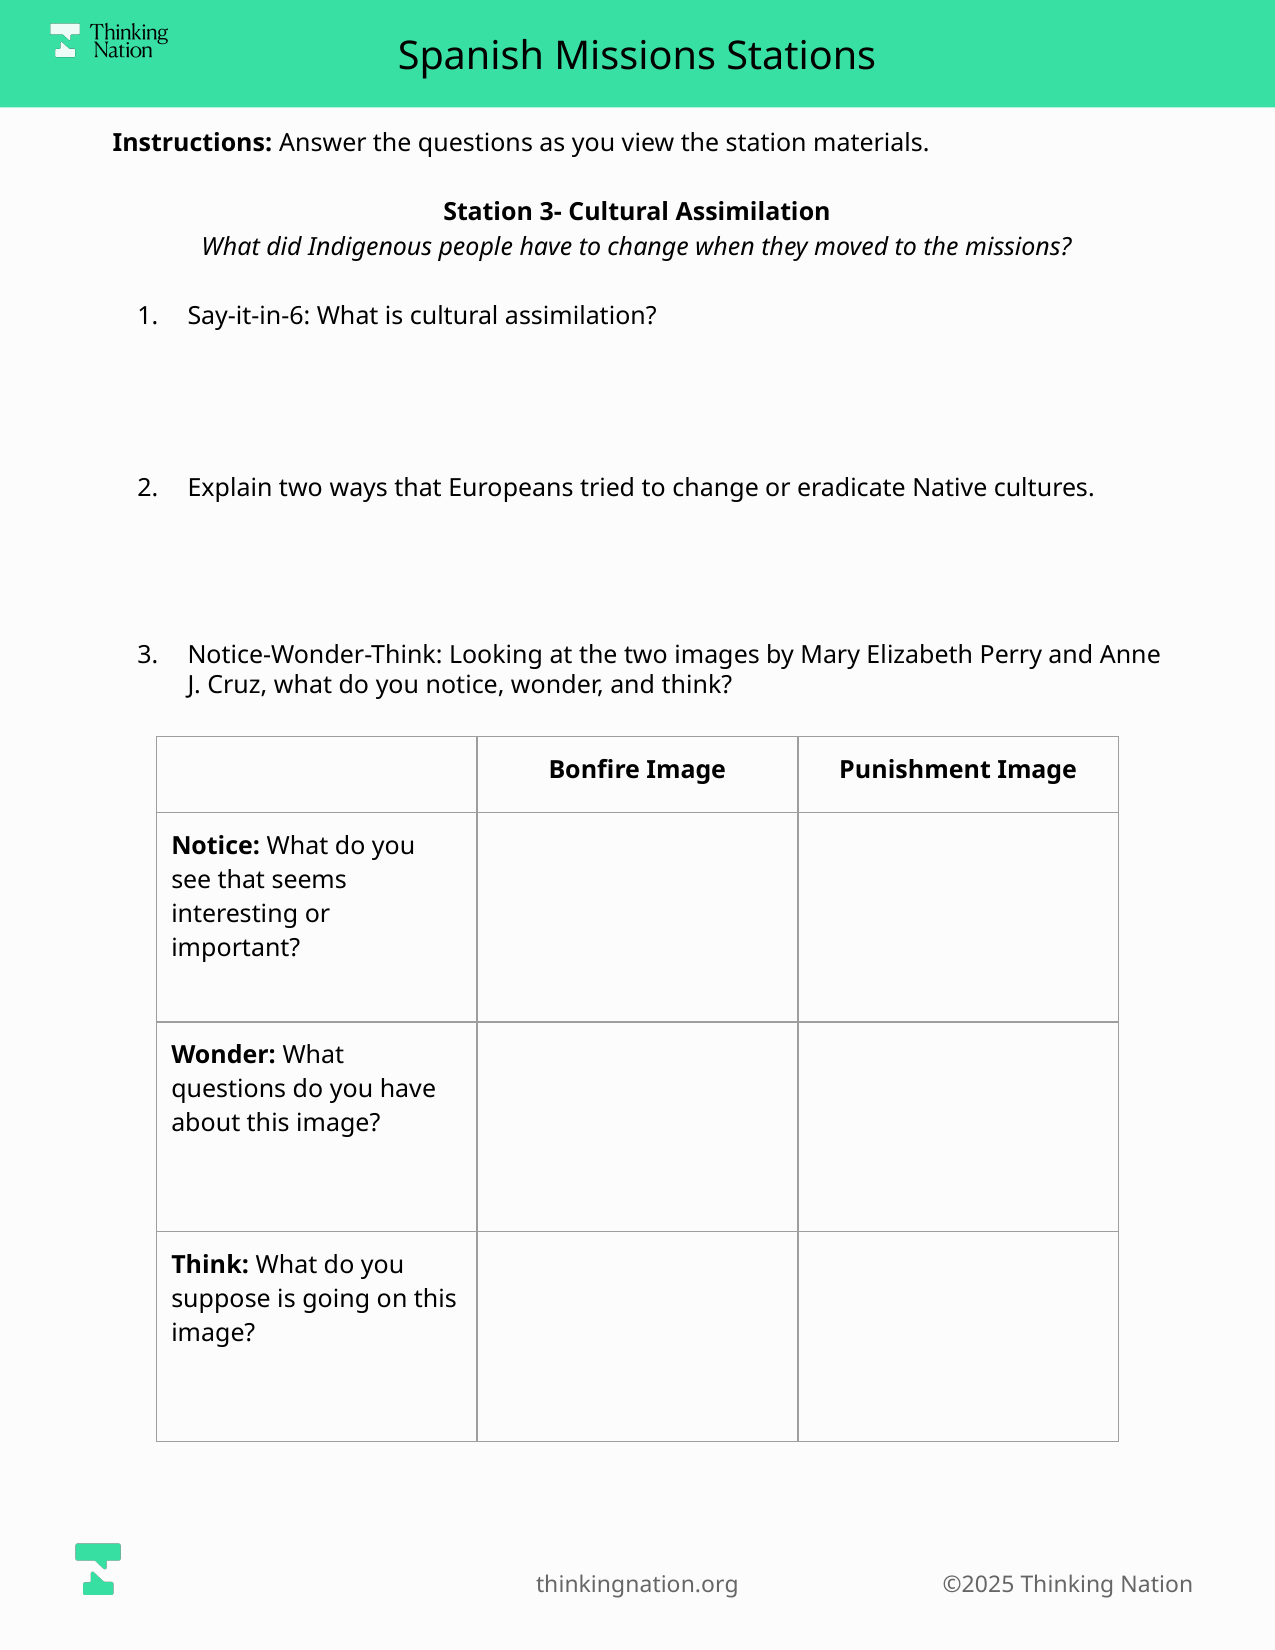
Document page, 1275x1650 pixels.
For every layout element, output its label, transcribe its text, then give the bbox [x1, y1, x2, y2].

picture [36, 12, 172, 69]
table_cell [799, 1023, 1118, 1231]
table_header [157, 737, 476, 812]
table_cell Notice: What do you see that seems interesting or important? [157, 813, 476, 1021]
table_cell [799, 1232, 1118, 1441]
table_header Punishment Image [799, 737, 1118, 812]
text_box ©2025 Thinking Nation [907, 1553, 1210, 1605]
text_box Spanish Missions Stations [0, 0, 1275, 108]
table_cell [799, 813, 1118, 1021]
table_cell Think: What do you suppose is going on this image? [157, 1232, 476, 1441]
text_box thinkingnation.org [486, 1553, 789, 1605]
table_cell [478, 1232, 797, 1441]
picture [62, 1533, 134, 1605]
table_header Bonfire Image [478, 737, 797, 812]
table_cell Wonder: What questions do you have about this image? [157, 1023, 476, 1231]
table_cell [478, 813, 797, 1021]
table_cell [478, 1023, 797, 1231]
text_box Instructions: Answer the questions as you view the station materials. Station 3- Cultural Assimilation What did Indigenous people have to change when they moved to the missions? Say-it-in-6: What is cultural assimilation? Explain two ways that Europeans tried to change or eradicate Native cultures. Notice-Wonder-Think: Looking at the two images by Mary Elizabeth Perry and Anne J. Cruz, what do you notice, wonder, and think? [97, 107, 1178, 714]
